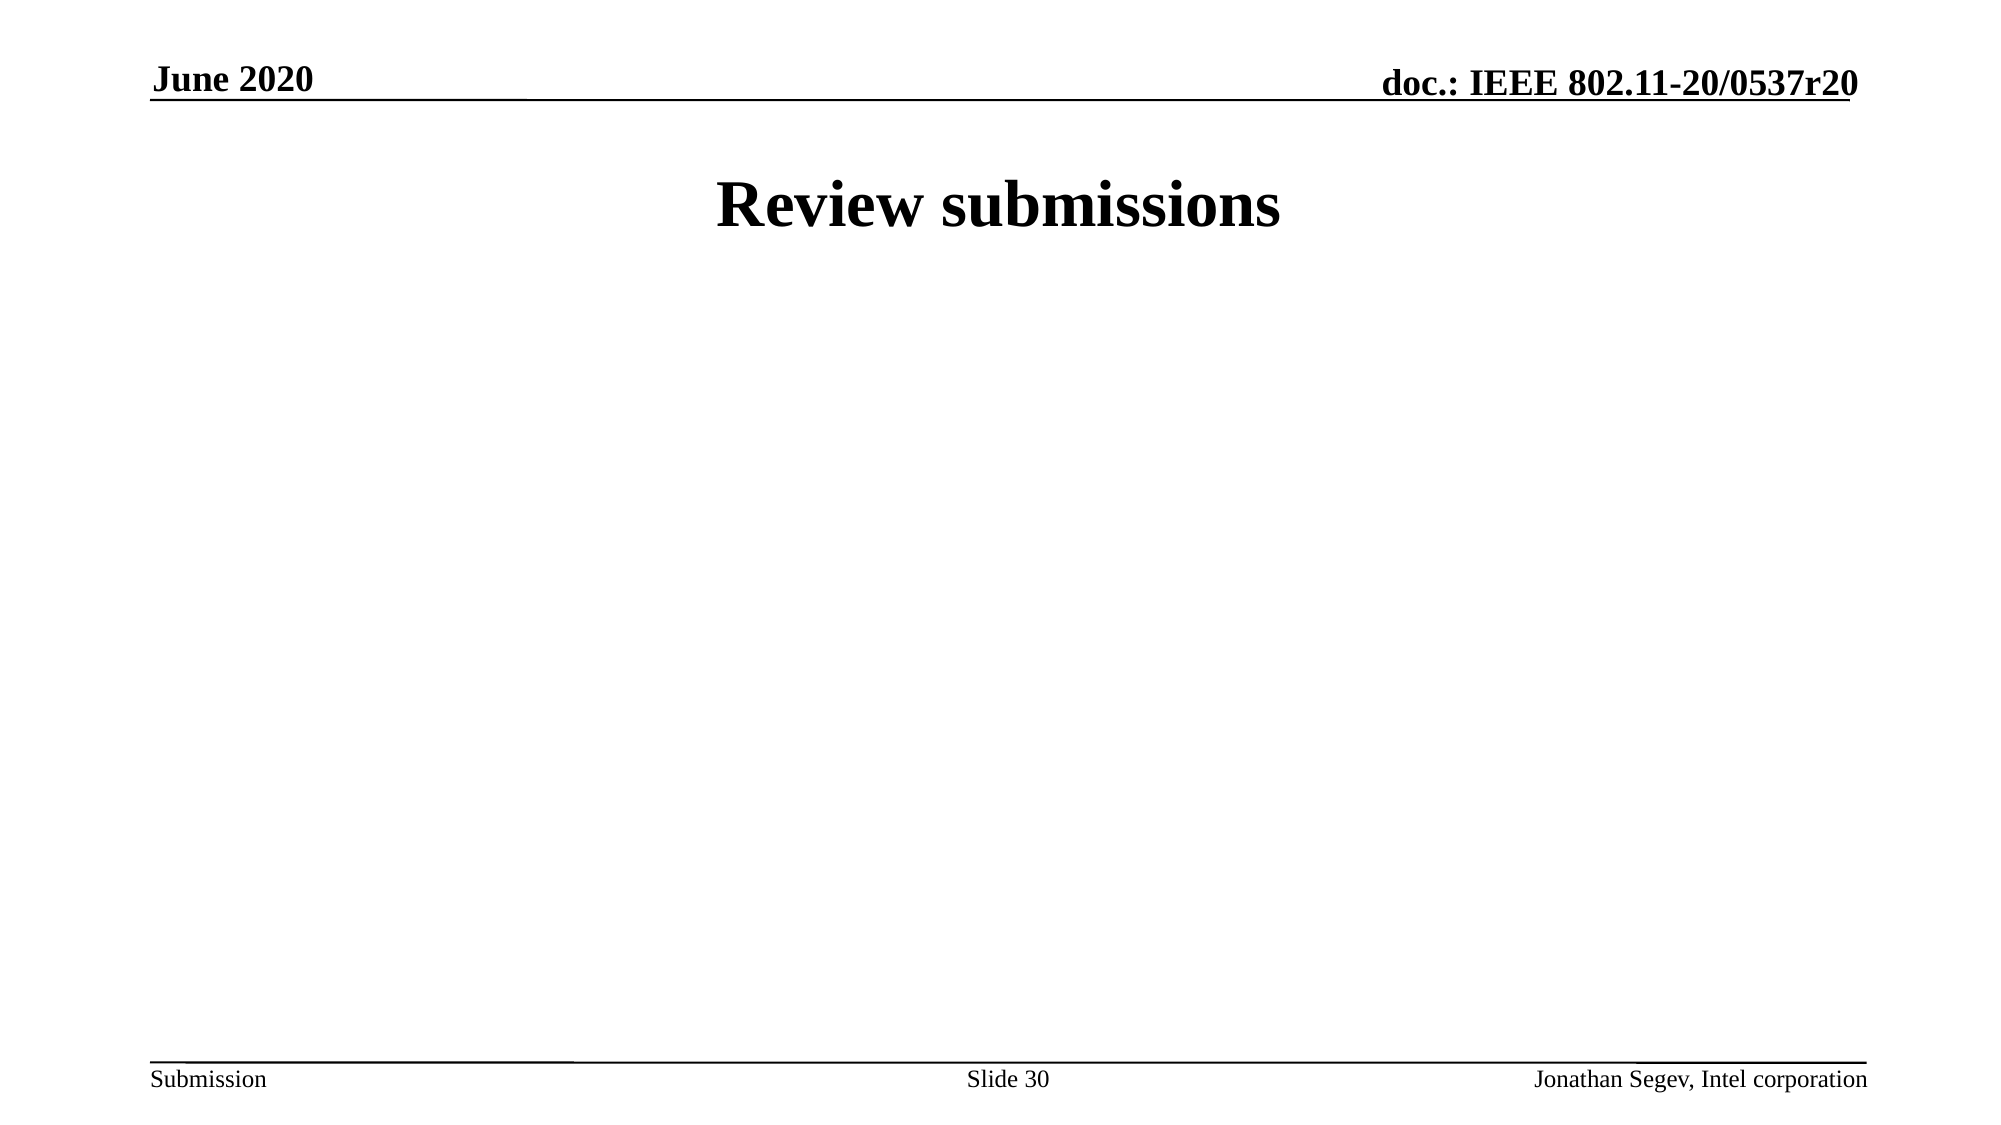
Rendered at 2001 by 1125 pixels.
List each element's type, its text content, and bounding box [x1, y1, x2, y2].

title Review submissions [149, 112, 1850, 288]
footer Jonathan Segev, Intel corporation [1171, 1061, 1869, 1093]
slide_number Slide 30 [950, 1061, 1067, 1123]
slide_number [152, 54, 563, 100]
